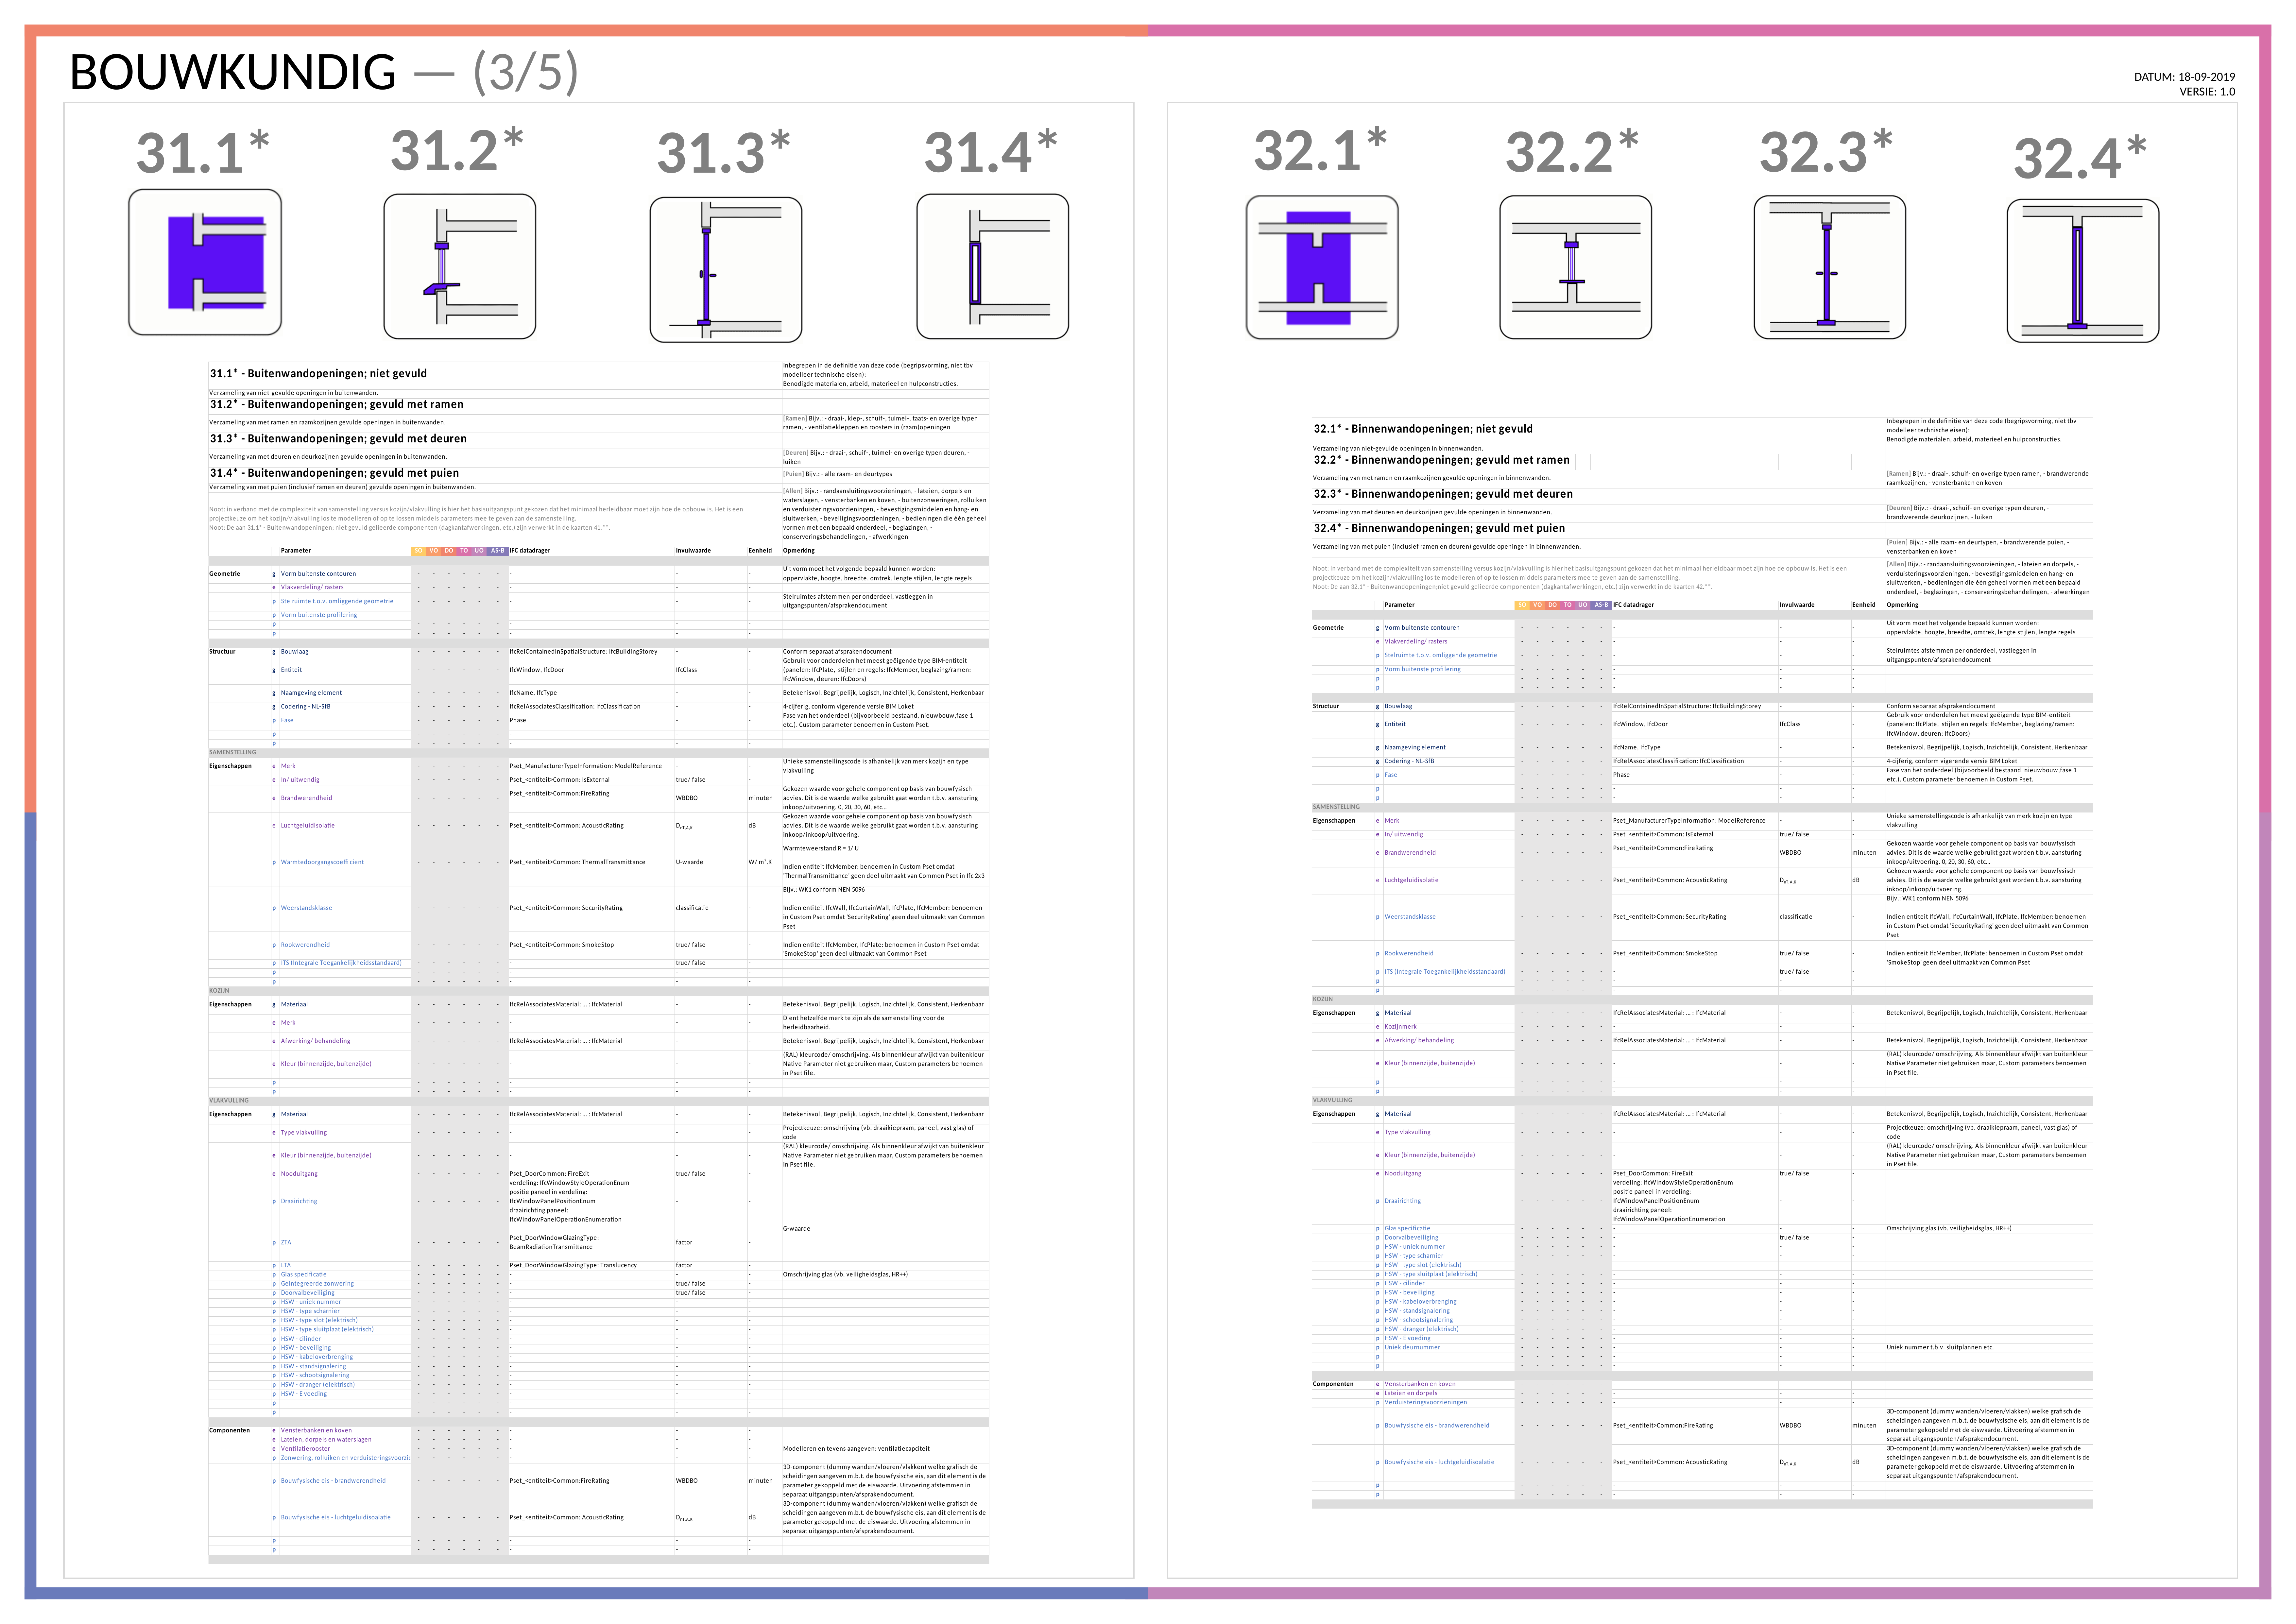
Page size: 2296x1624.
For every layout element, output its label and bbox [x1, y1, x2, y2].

text_box [1311, 417, 2094, 1509]
text_box [208, 362, 990, 1564]
text_box [1245, 107, 2160, 344]
text_box [24, 24, 2271, 1599]
text_box [127, 107, 1070, 344]
